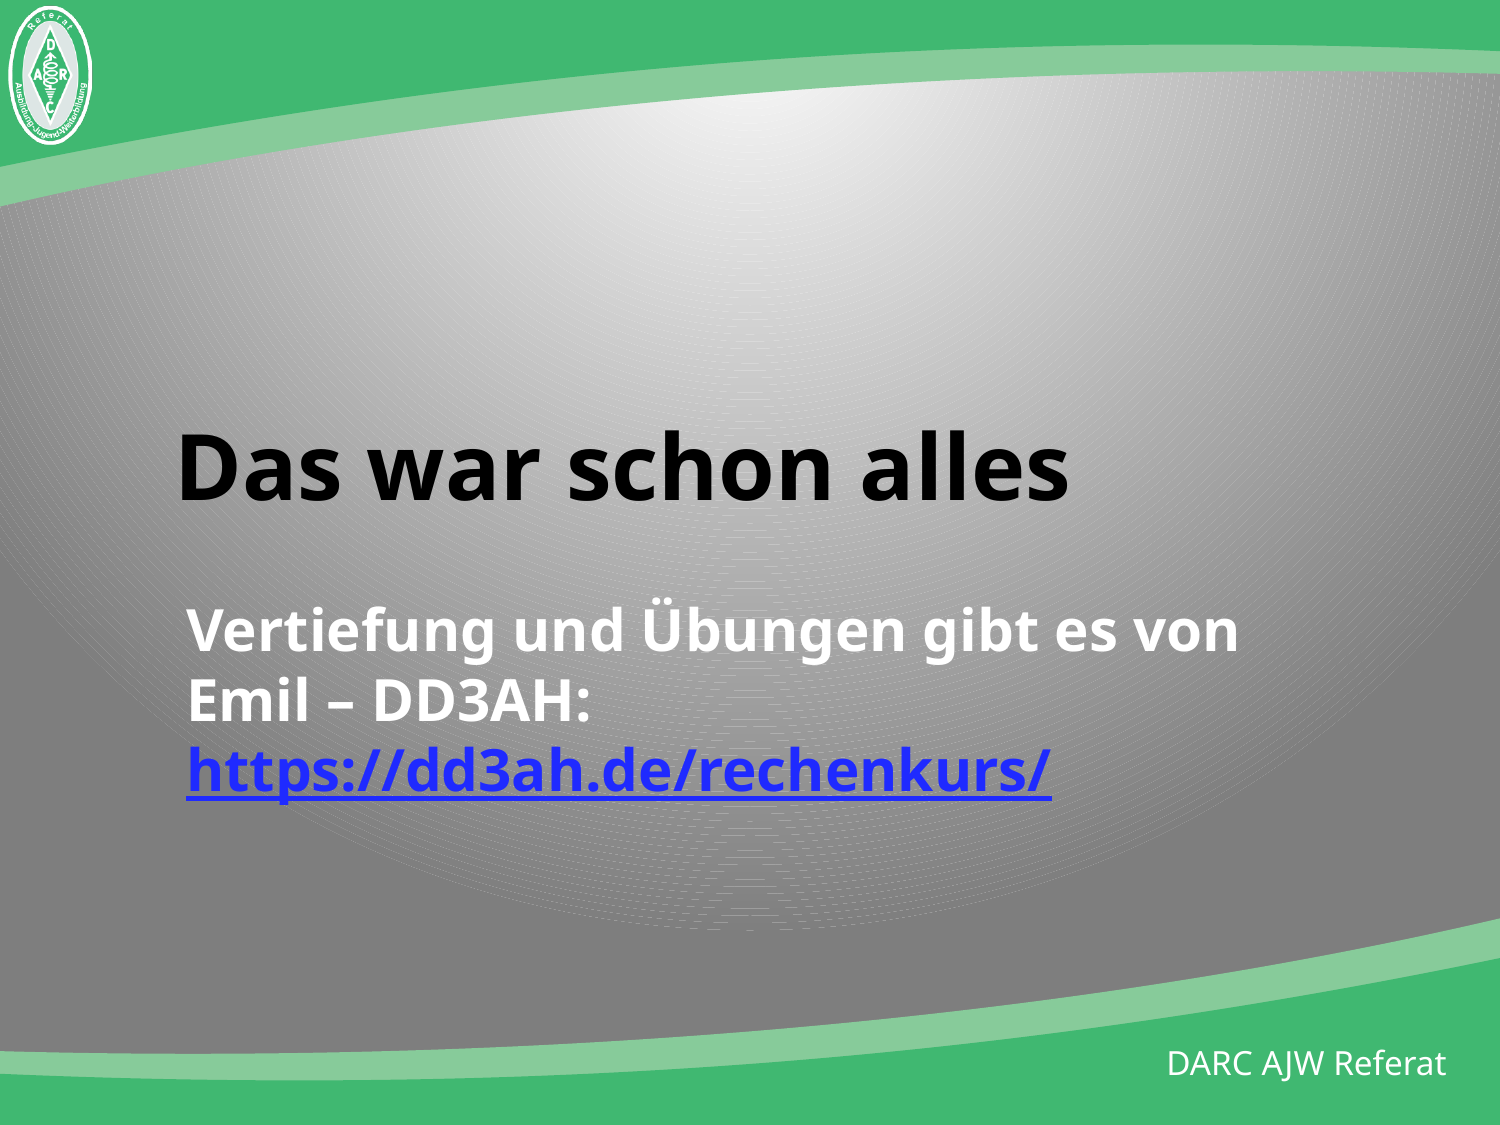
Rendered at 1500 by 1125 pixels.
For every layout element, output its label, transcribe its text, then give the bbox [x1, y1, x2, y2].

title Das war schon alles [159, 302, 1435, 527]
picture [0, 0, 101, 151]
list Vertiefung und Übungen gibt es von Emil – DD3AH: https://dd3ah.de/rechenkurs/ [171, 586, 1335, 833]
